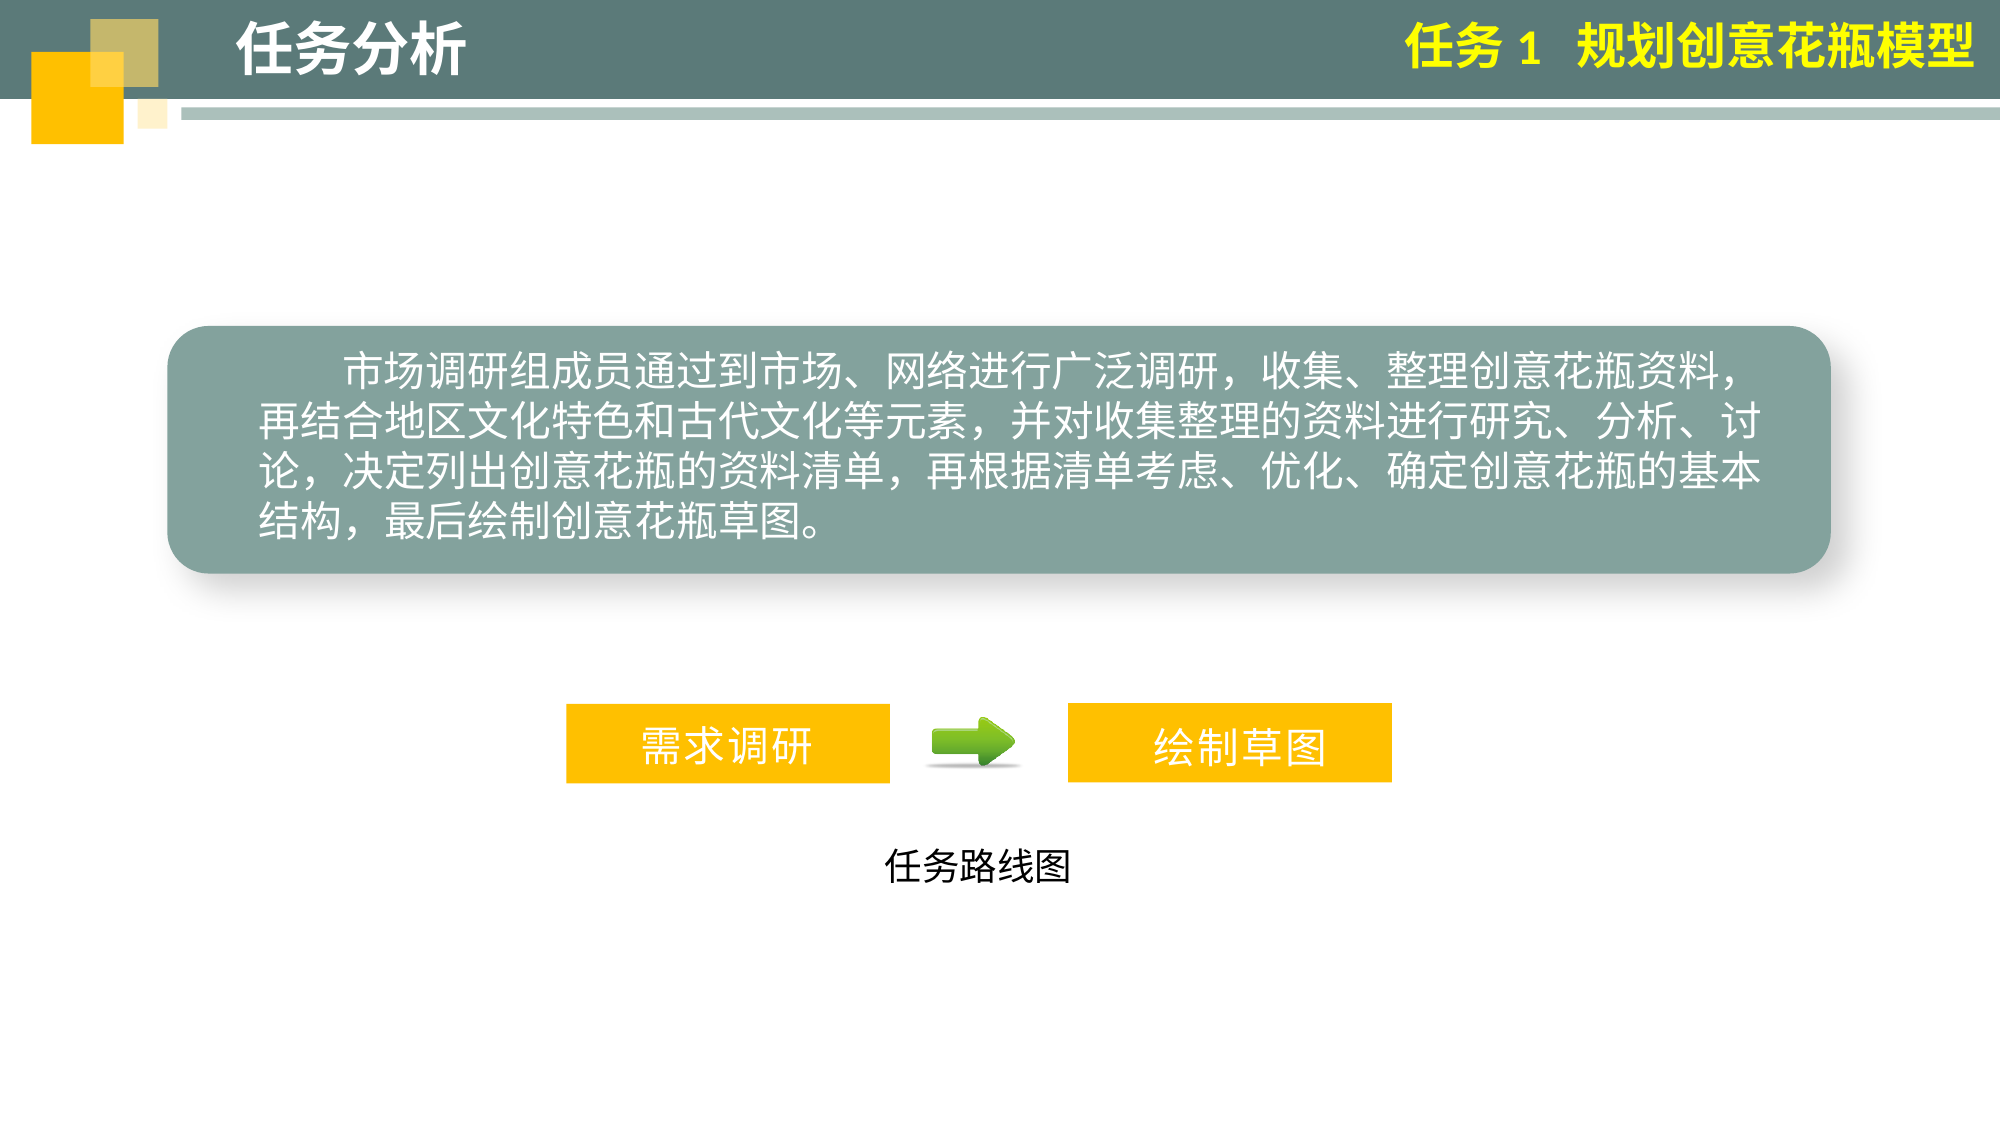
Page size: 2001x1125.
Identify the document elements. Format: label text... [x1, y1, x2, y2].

text_box [167, 325, 1831, 574]
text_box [0, 0, 2000, 145]
text_box 市场调研组成员通过到市场、网络进行广泛调研，收集、整理创意花瓶资料，再结合地区文化特色和古代文化等元素，并对收集整理的资料进行研究、分析、讨论，决定列出创意花瓶的资料清单，再根据清单考虑、优化、确定创意花瓶的基本结构，最后绘制创意花瓶草图。 [244, 337, 1785, 553]
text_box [566, 703, 1434, 784]
text_box 任务路线图 [870, 822, 1139, 896]
